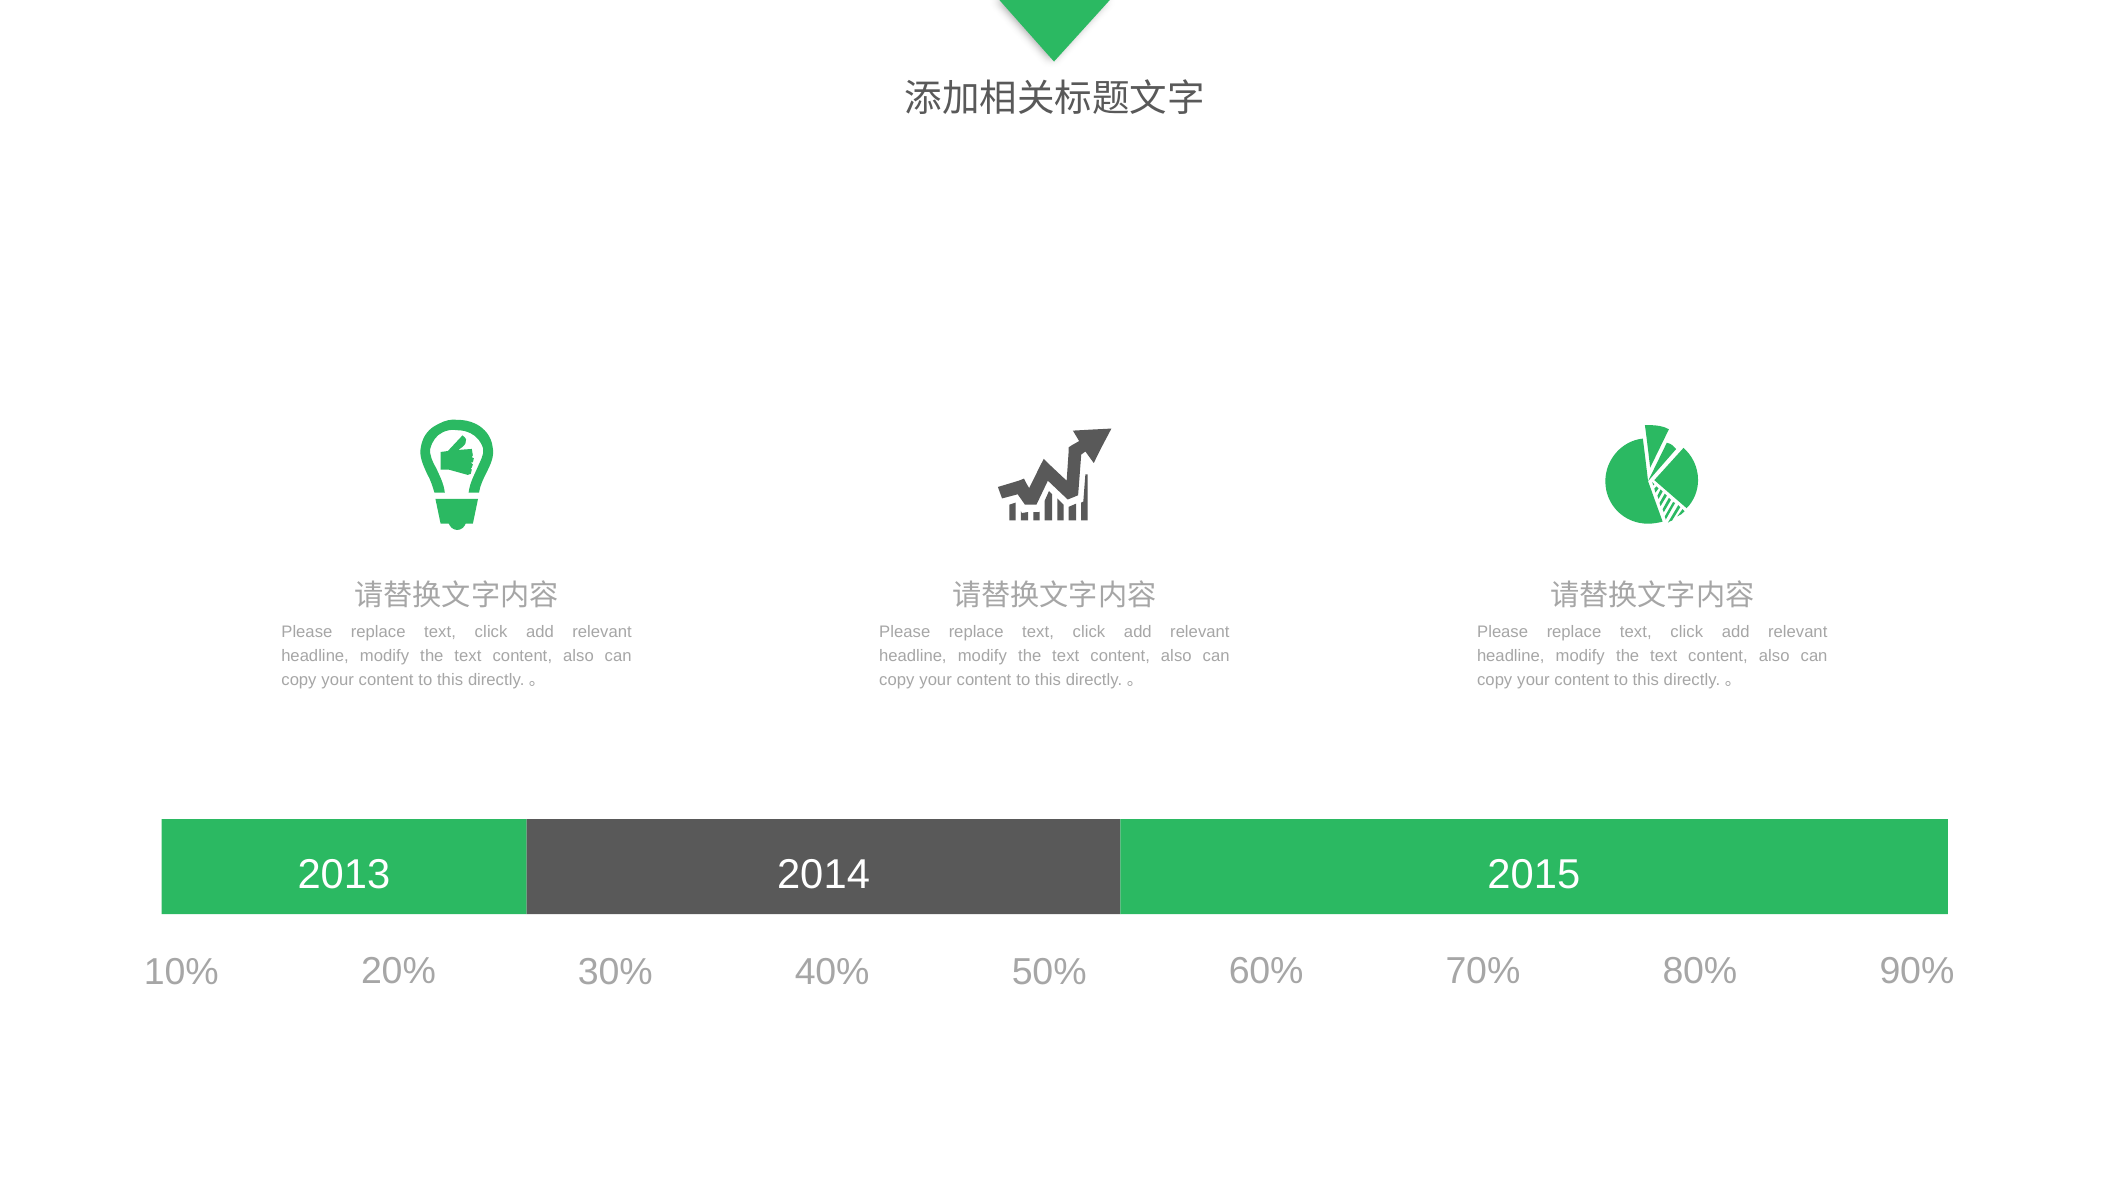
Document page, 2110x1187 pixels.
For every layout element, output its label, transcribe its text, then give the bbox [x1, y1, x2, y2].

text_box [1667, 505, 1685, 523]
text_box [1644, 425, 1669, 468]
text_box 70% [1430, 929, 1536, 999]
text_box 40% [780, 930, 885, 999]
text_box 30% [563, 930, 668, 1000]
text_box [864, 561, 1245, 698]
text_box 2015 [1119, 818, 1949, 915]
text_box [1068, 503, 1077, 521]
text_box 50% [997, 930, 1102, 1000]
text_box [1462, 561, 1843, 698]
text_box [420, 419, 494, 493]
text_box [1044, 491, 1053, 521]
text_box 90% [1864, 929, 1970, 999]
text_box 添加相关标题文字 [871, 67, 1238, 125]
text_box 10% [129, 930, 234, 1000]
text_box [1081, 474, 1088, 521]
text_box 2014 [526, 818, 1119, 915]
text_box [997, 0, 1112, 64]
text_box 2013 [161, 818, 526, 915]
text_box 80% [1647, 929, 1753, 999]
text_box 20% [346, 929, 451, 999]
text_box [1654, 447, 1699, 509]
text_box [1057, 498, 1064, 521]
text_box [1009, 502, 1016, 521]
text_box [435, 498, 479, 530]
text_box 60% [1213, 929, 1319, 999]
text_box [1020, 510, 1029, 521]
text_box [266, 561, 647, 698]
text_box [1605, 438, 1677, 524]
text_box [1033, 510, 1040, 521]
text_box [997, 428, 1112, 505]
